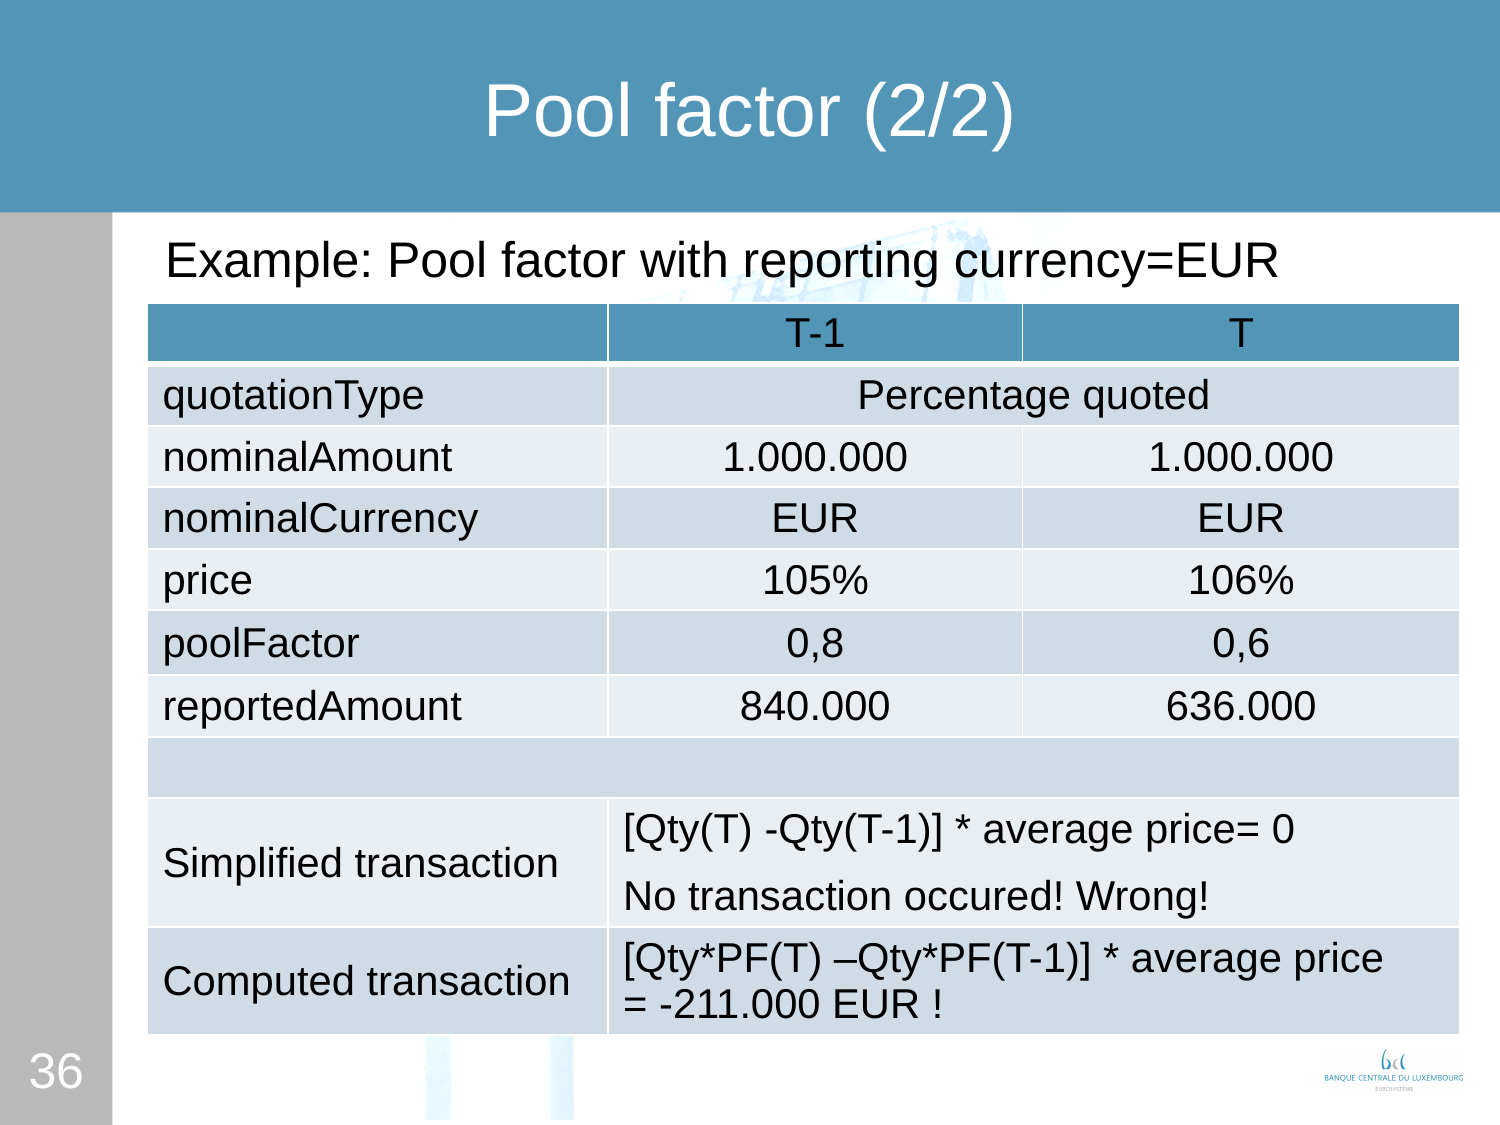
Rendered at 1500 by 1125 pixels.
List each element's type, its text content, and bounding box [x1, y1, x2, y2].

table_cell 106% [1023, 550, 1459, 609]
table_cell reportedAmount [148, 676, 607, 736]
table_cell nominalCurrency [148, 488, 607, 548]
table_cell 1.000.000 [1023, 427, 1459, 486]
table_cell Simplified transaction [148, 799, 607, 926]
table_cell EUR [1023, 488, 1459, 548]
slide_number 36 [0, 1012, 113, 1125]
table_cell EUR [609, 488, 1022, 548]
table_cell 1.000.000 [609, 427, 1022, 486]
table_cell 0,6 [1023, 611, 1459, 674]
table_cell Percentage quoted [609, 367, 1459, 425]
text_box Example: Pool factor with reporting currency=EUR [150, 219, 1463, 315]
table_cell 0,8 [609, 611, 1022, 674]
picture [287, 213, 1500, 1120]
table_cell price [148, 550, 607, 609]
table_cell 105% [609, 550, 1022, 609]
table_cell nominalAmount [148, 427, 607, 486]
table_cell [Qty(T) -Qty(T-1)] * average price= 0 No transaction occured! Wrong! [609, 799, 1459, 926]
table_cell poolFactor [148, 611, 607, 674]
table_header [148, 304, 607, 361]
title Pool factor (2/2) [0, 0, 1500, 213]
table_cell [148, 738, 1459, 797]
table_cell quotationType [148, 367, 607, 425]
table_cell 840.000 [609, 676, 1022, 736]
table_cell 636.000 [1023, 676, 1459, 736]
table_header T-1 [609, 315, 1022, 361]
table_header T [1023, 315, 1459, 361]
table_cell [Qty*PF(T) –Qty*PF(T-1)] * average price = -211.000 EUR ! [609, 928, 1459, 1034]
table_cell Computed transaction [148, 928, 607, 1034]
